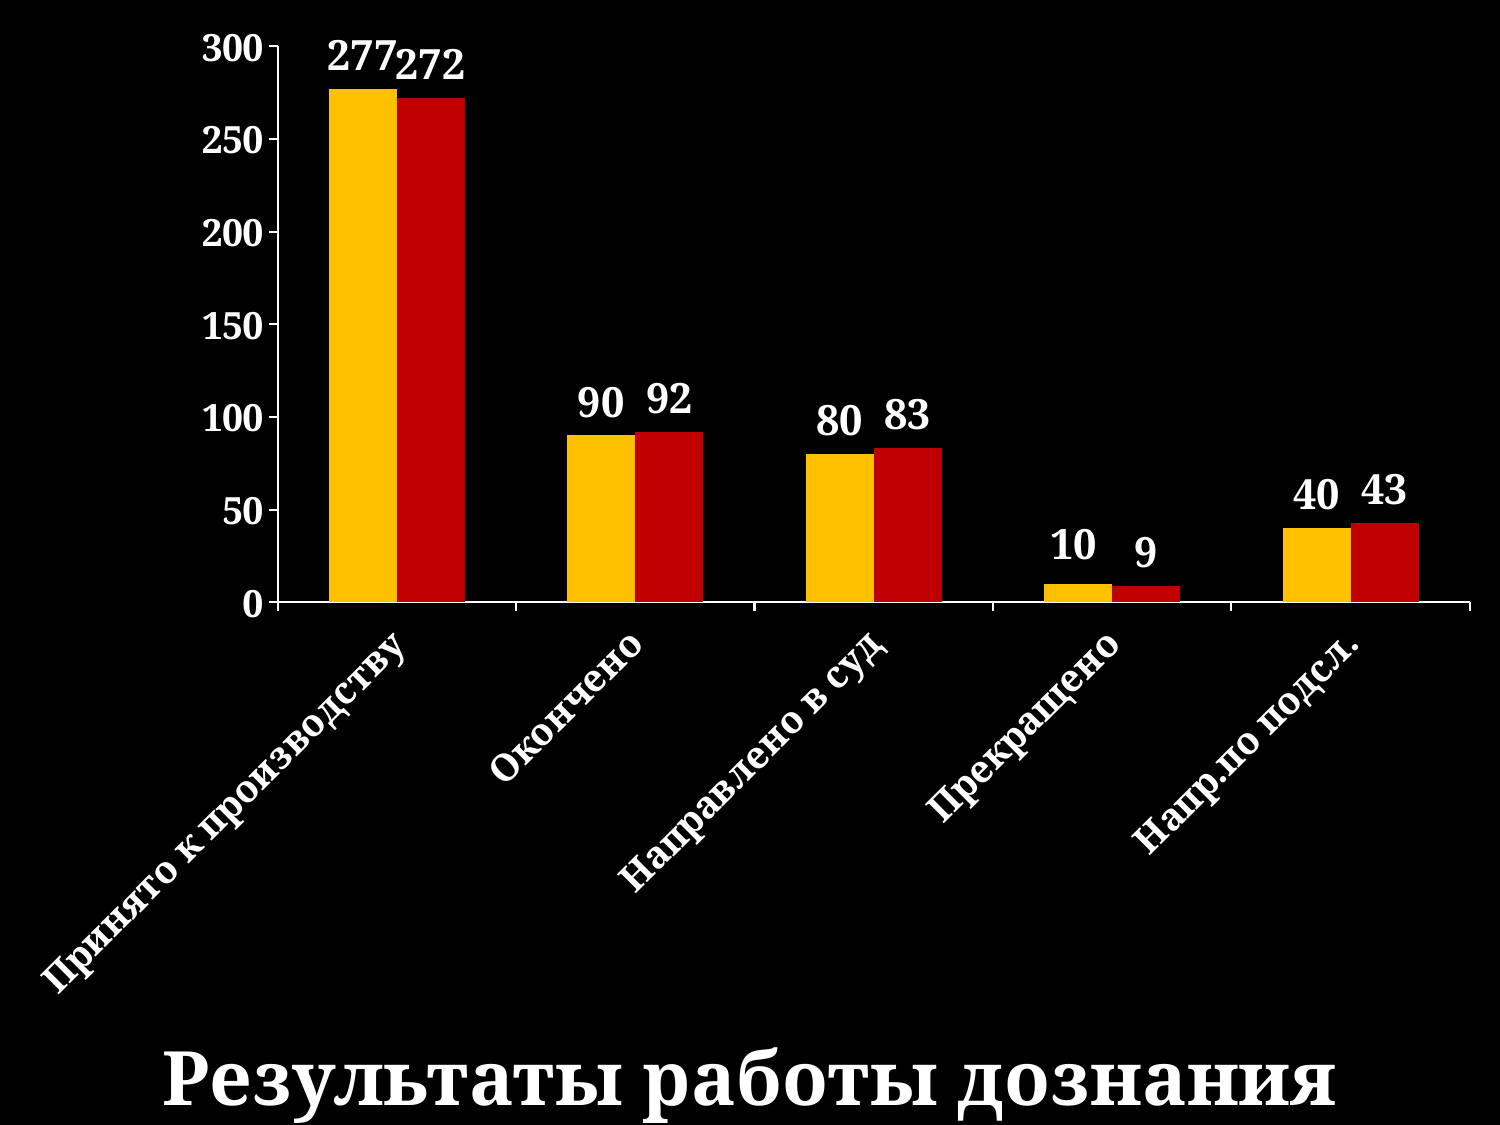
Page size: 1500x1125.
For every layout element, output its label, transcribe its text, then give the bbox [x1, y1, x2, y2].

text_box Результаты работы дознания [0, 1037, 1500, 1125]
chart [0, 0, 1500, 1024]
